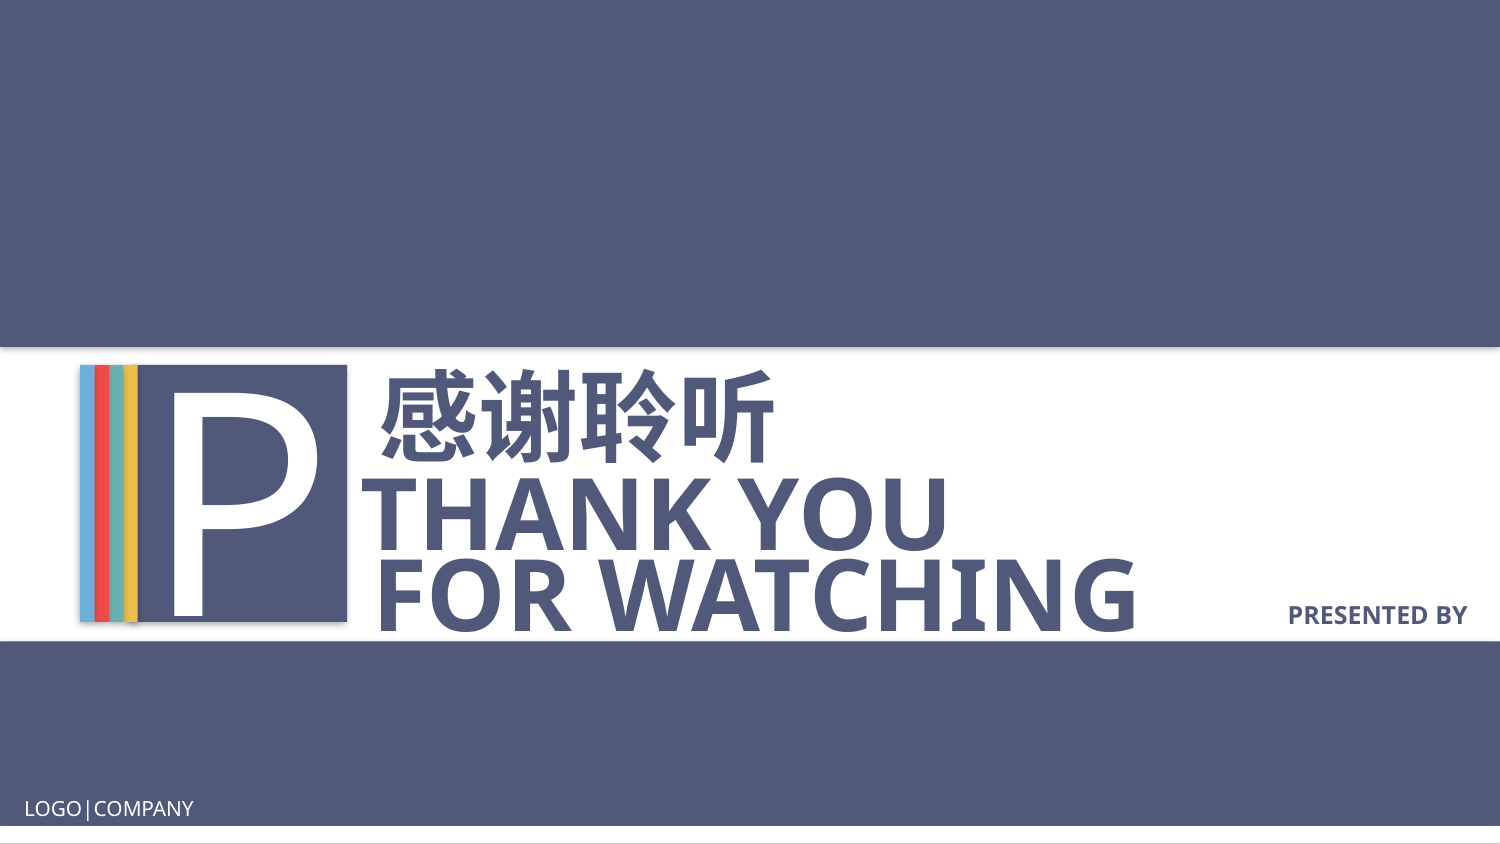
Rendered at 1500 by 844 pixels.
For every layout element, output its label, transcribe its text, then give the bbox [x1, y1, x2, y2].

text_box PRESENTED BY [1272, 591, 1483, 637]
text_box FOR WATCHING [357, 524, 1158, 659]
text_box [95, 364, 110, 623]
text_box P [129, 356, 348, 692]
text_box [110, 364, 124, 623]
text_box THANK YOU [346, 443, 969, 579]
text_box [0, 0, 1500, 348]
text_box [0, 641, 1500, 825]
text_box [0, 825, 1500, 844]
text_box [124, 364, 138, 623]
text_box 感谢聆听 [363, 356, 794, 482]
text_box [79, 364, 95, 623]
text_box LOGO|COMPANY [9, 787, 209, 828]
